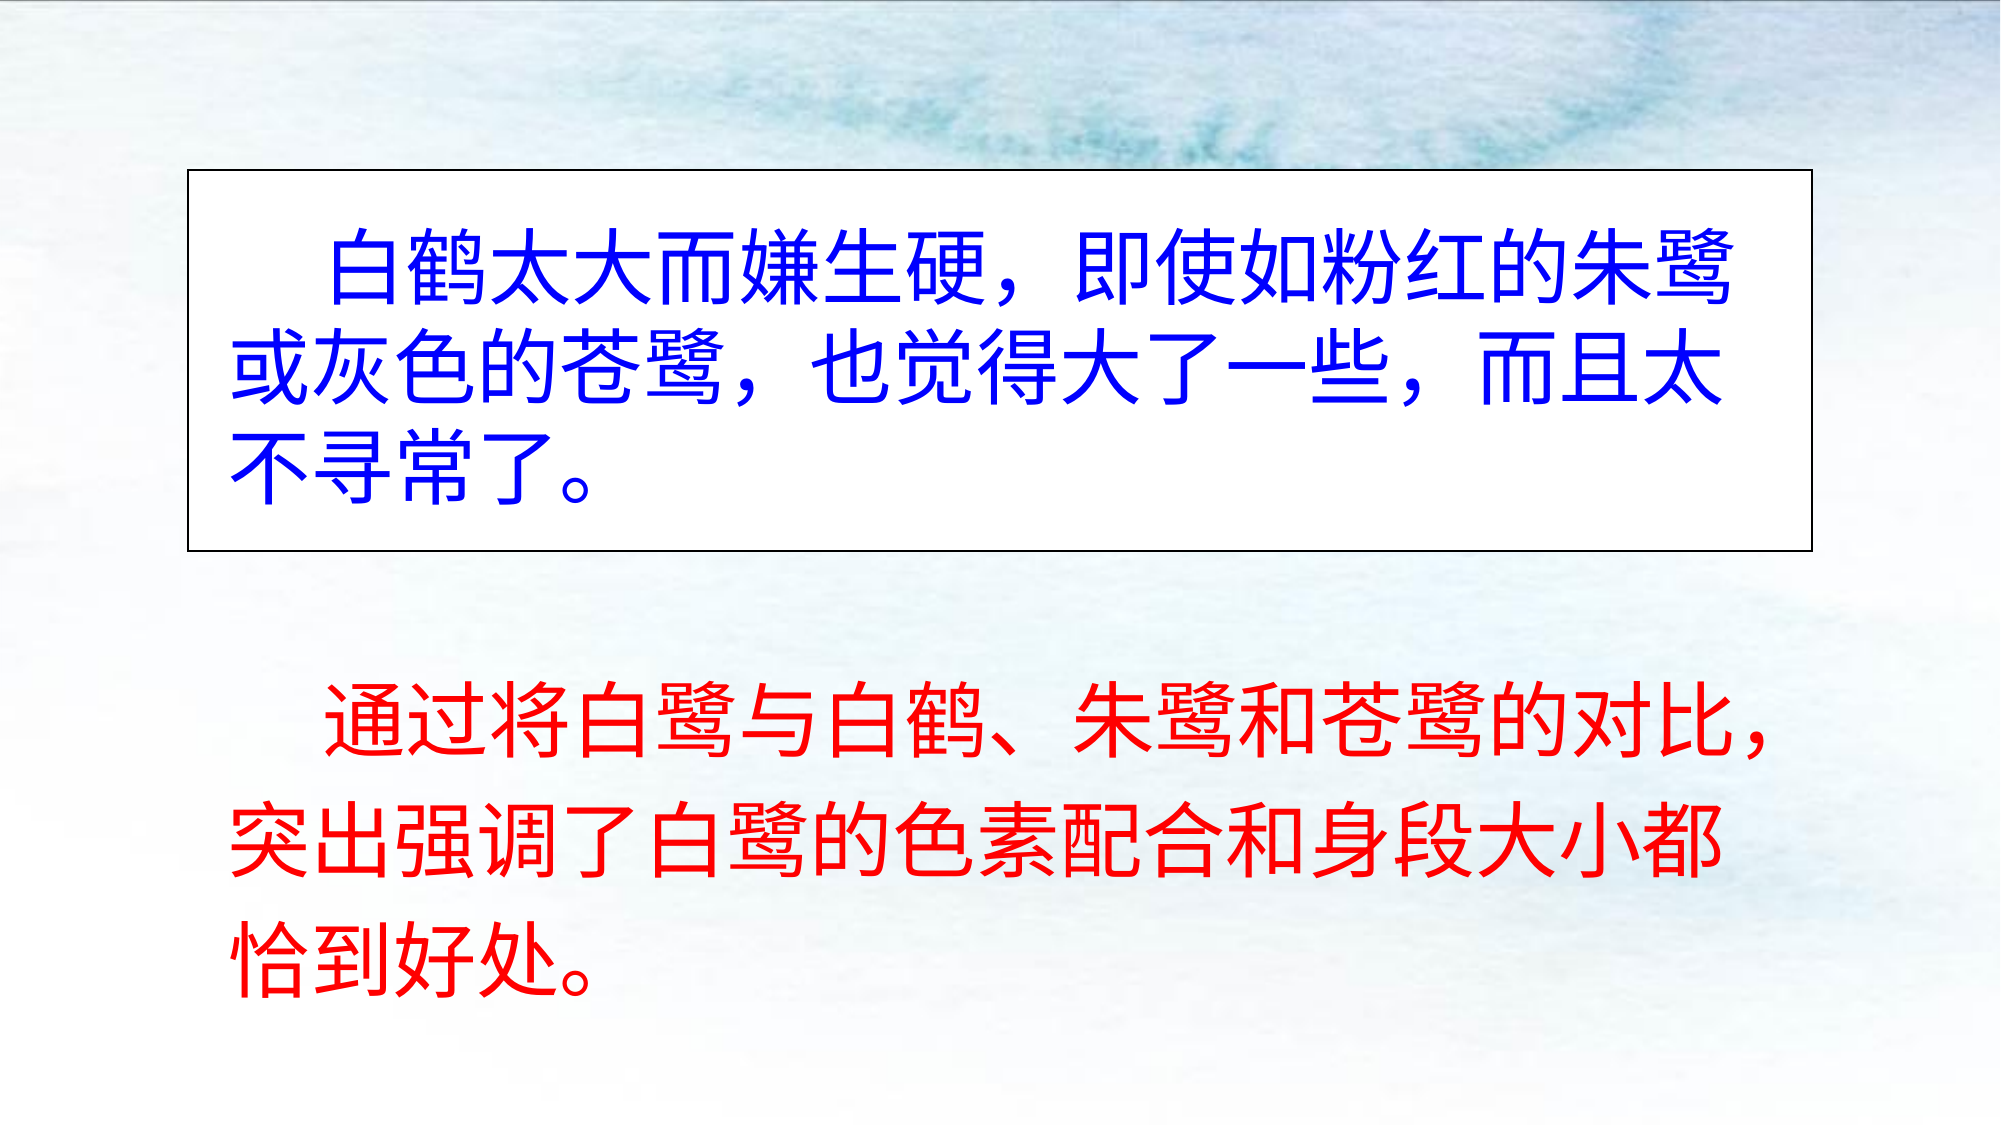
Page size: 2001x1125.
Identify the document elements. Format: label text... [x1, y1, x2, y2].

picture [0, 0, 2001, 1125]
text_box 白鹤太大而嫌生硬，即使如粉红的朱鹭或灰色的苍鹭，也觉得大了一些，而且太不寻常了。 [212, 208, 1753, 641]
text_box [187, 169, 1813, 552]
text_box 通过将白鹭与白鹤、朱鹭和苍鹭的对比，突出强调了白鹭的色素配合和身段大小都恰到好处。 [212, 641, 1812, 1125]
